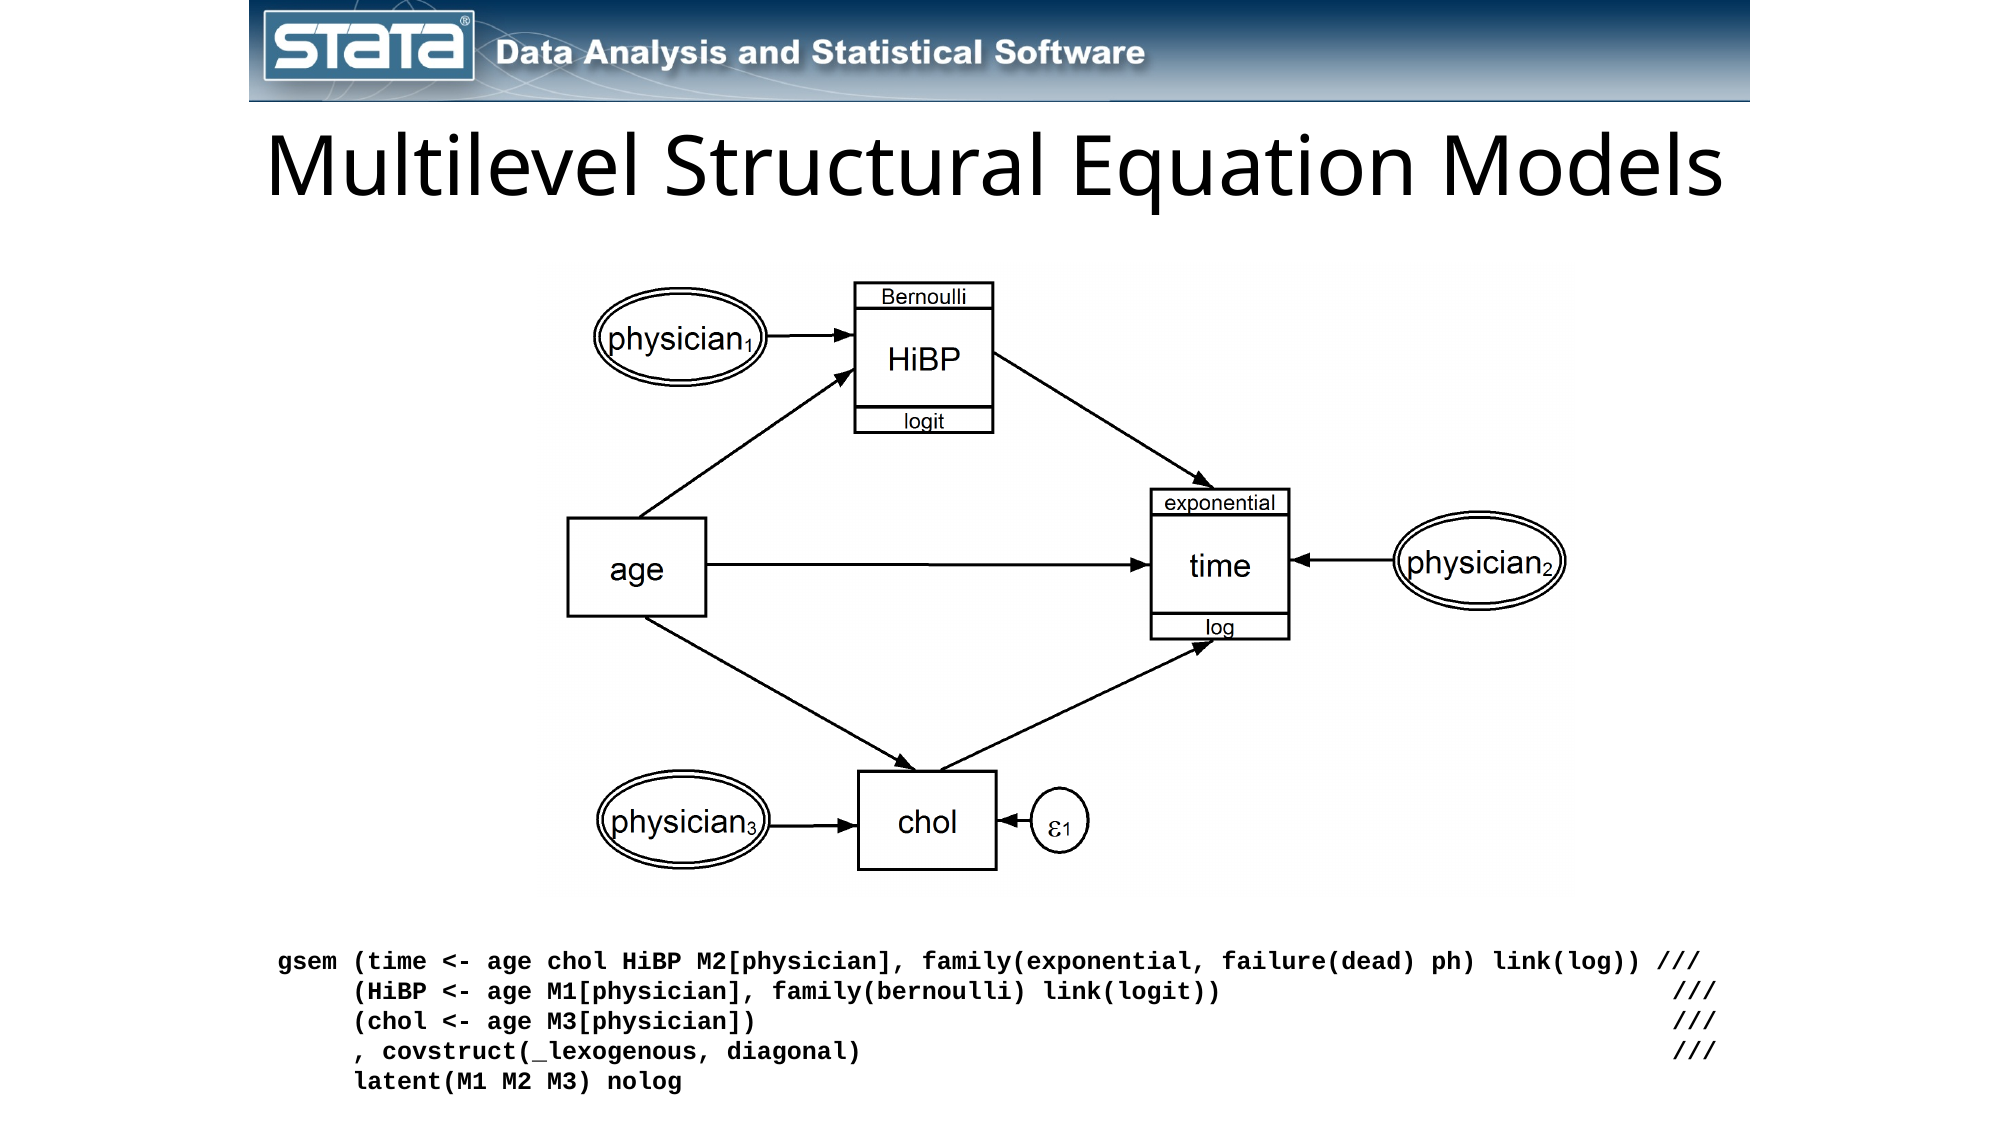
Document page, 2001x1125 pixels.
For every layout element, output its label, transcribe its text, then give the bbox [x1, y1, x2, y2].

text_box gsem (time <- age chol HiBP M2[physician], family(exponential, failure(dead) ph) link(log)) /// (HiBP <- age M1[physician], family(bernoulli) link(logit)) /// (chol <- age M3[physician]) /// , covstruct(_lexogenous, diagonal) /// latent(M1 M2 M3) nolog [262, 937, 1738, 1102]
picture [249, 0, 1750, 102]
title Multilevel Structural Equation Models [249, 102, 1750, 238]
picture [537, 262, 1575, 897]
